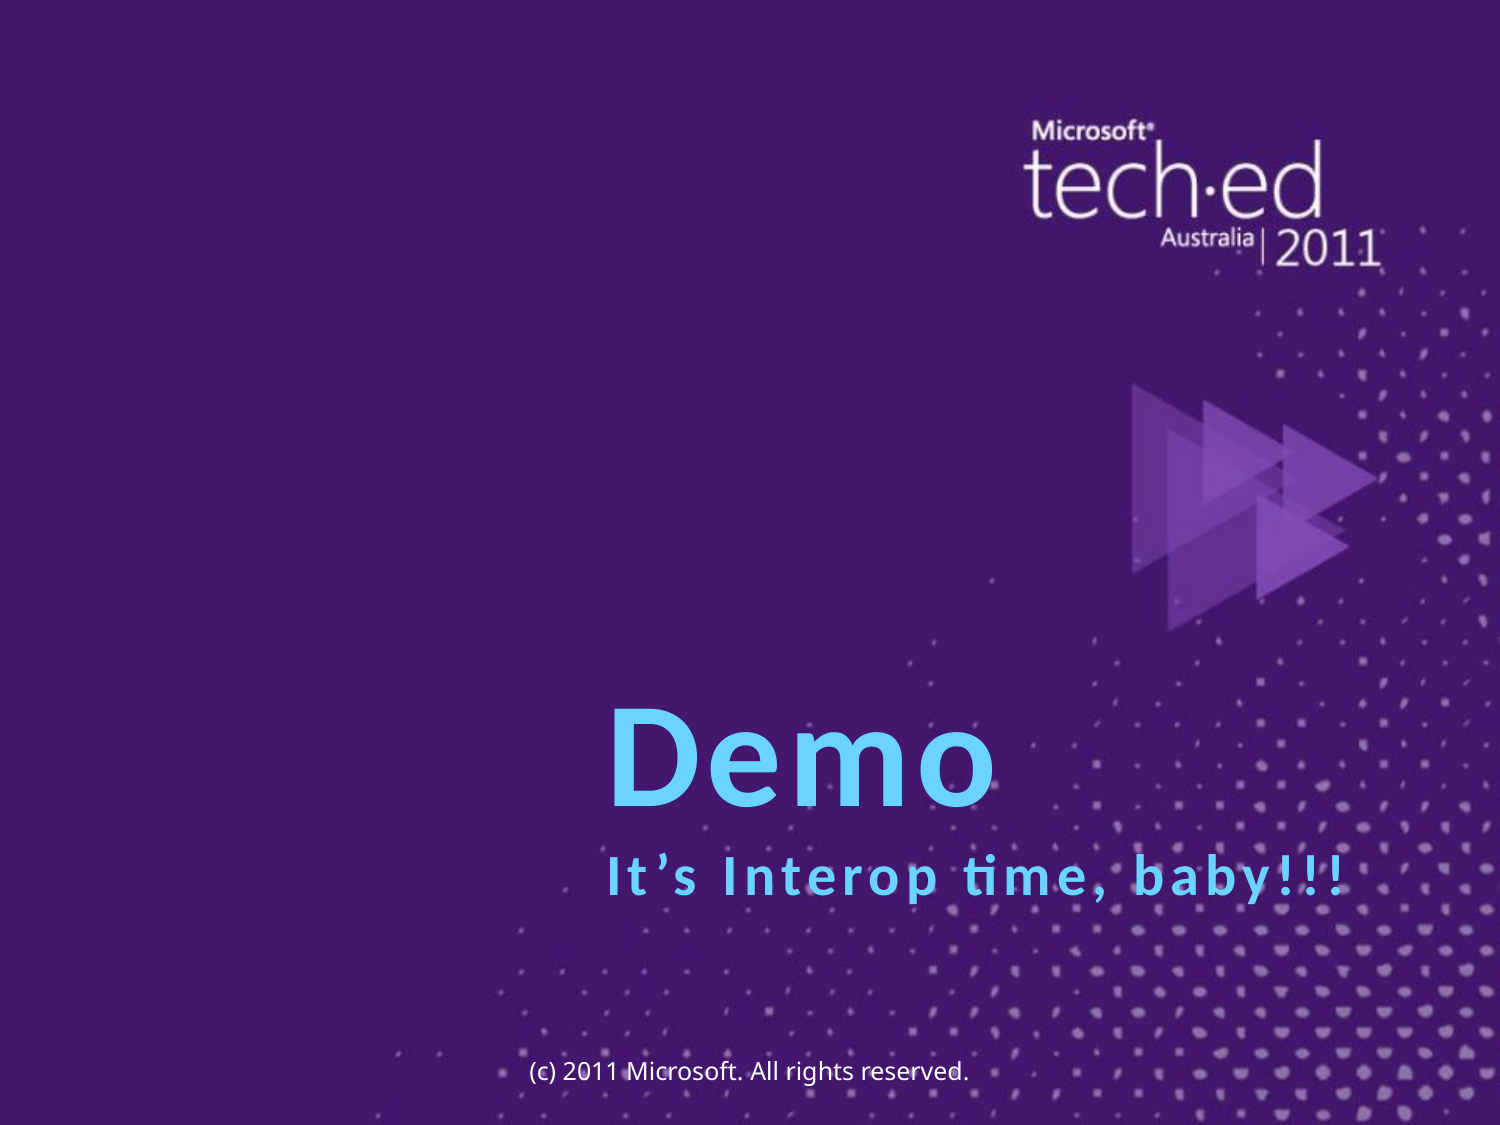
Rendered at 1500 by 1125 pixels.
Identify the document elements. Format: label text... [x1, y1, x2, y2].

picture [0, 0, 1500, 1125]
footer (c) 2011 Microsoft. All rights reserved. [512, 1042, 988, 1103]
text_box Demo It’s Interop time, baby!!! [591, 649, 1447, 915]
